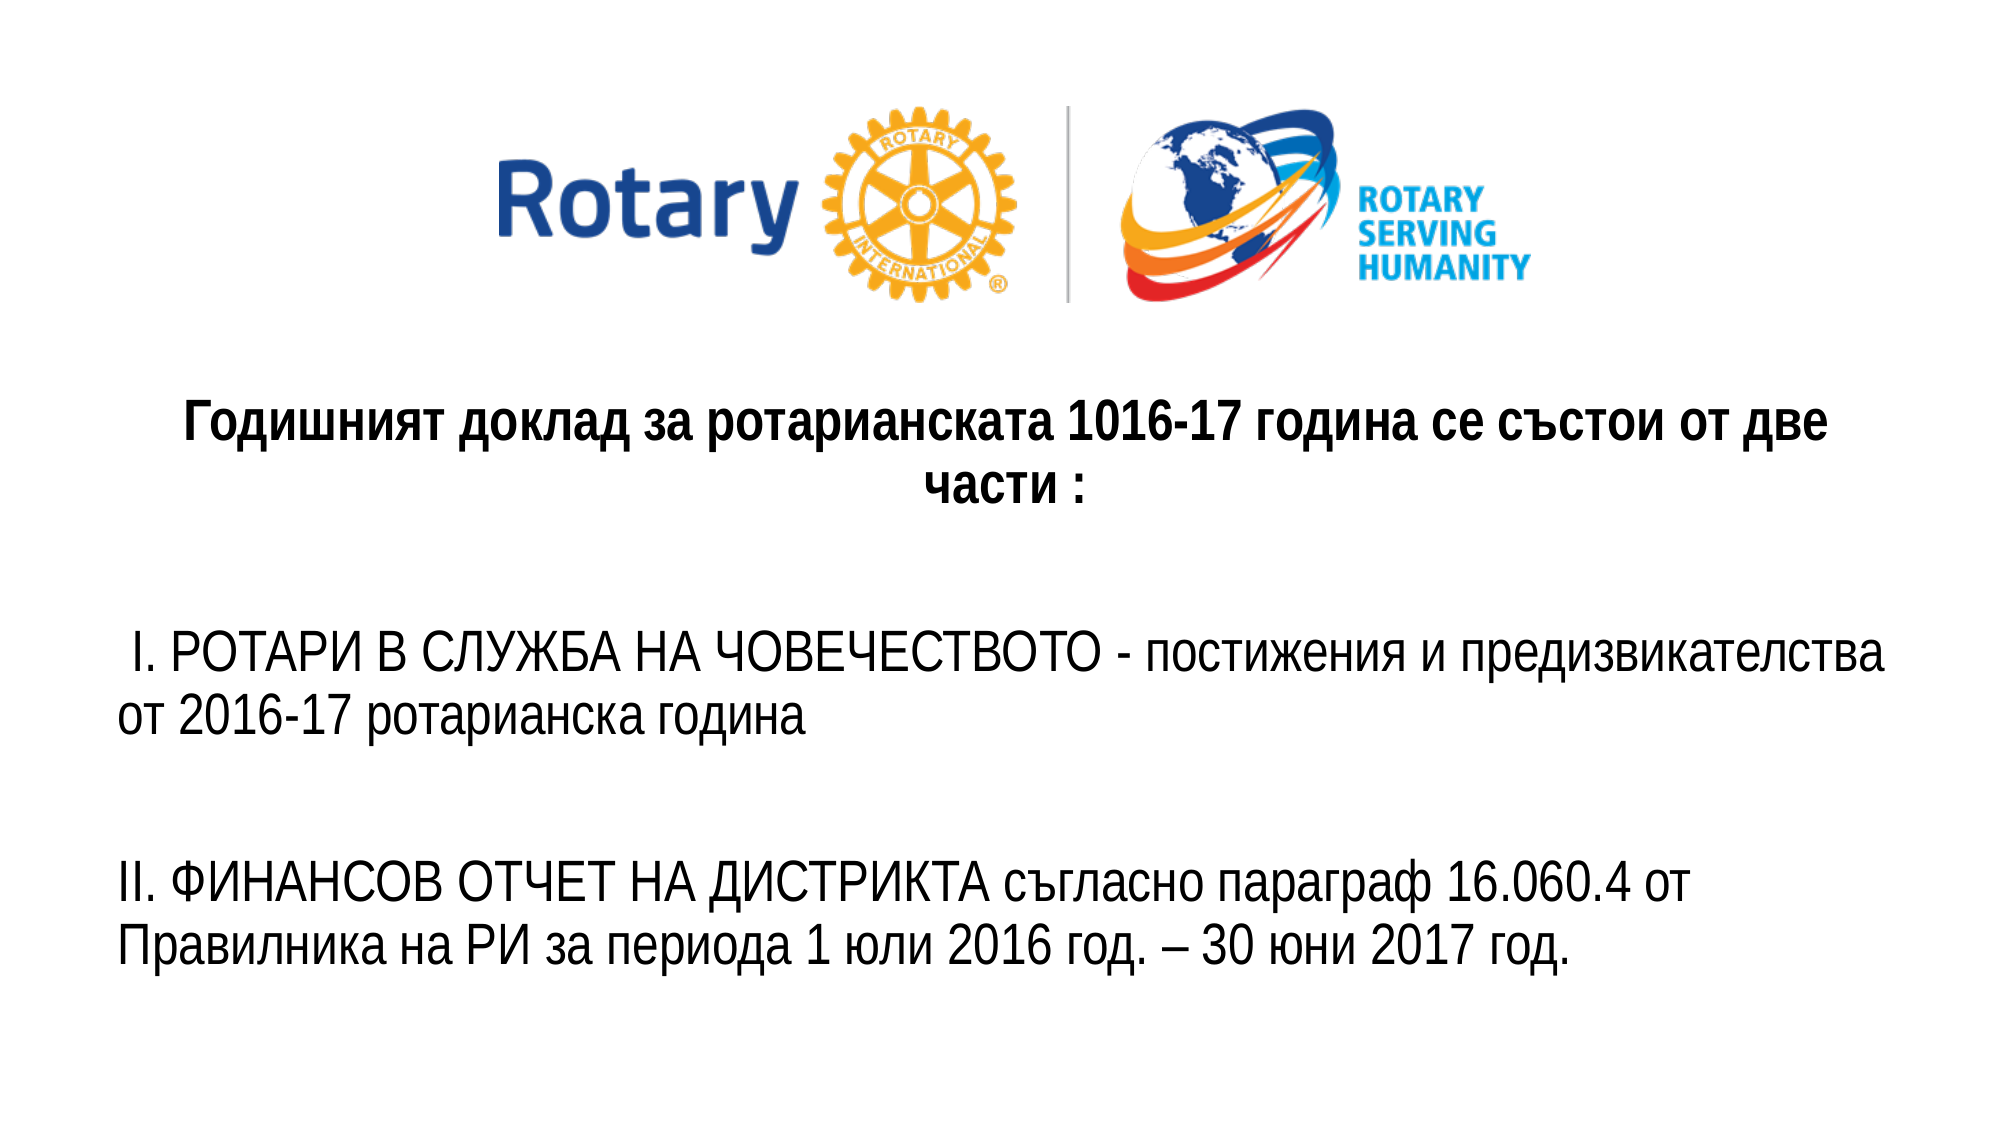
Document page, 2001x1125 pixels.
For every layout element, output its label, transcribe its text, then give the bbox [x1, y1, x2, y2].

subtitle Годишният доклад за ротарианската 1016-17 година се състои от две части : I. РОТАРИ В СЛУЖБА НА ЧОВЕЧЕСТВОТО - постижения и предизвикателства от 2016-17 ротарианска година II. ФИНАНСОВ ОТЧЕТ НА ДИСТРИКТА съгласно параграф 16.060.4 от Правилника на РИ за периода 1 юли 2016 год. – 30 юни 2017 год. [102, 382, 1910, 1040]
picture [499, 106, 1531, 303]
